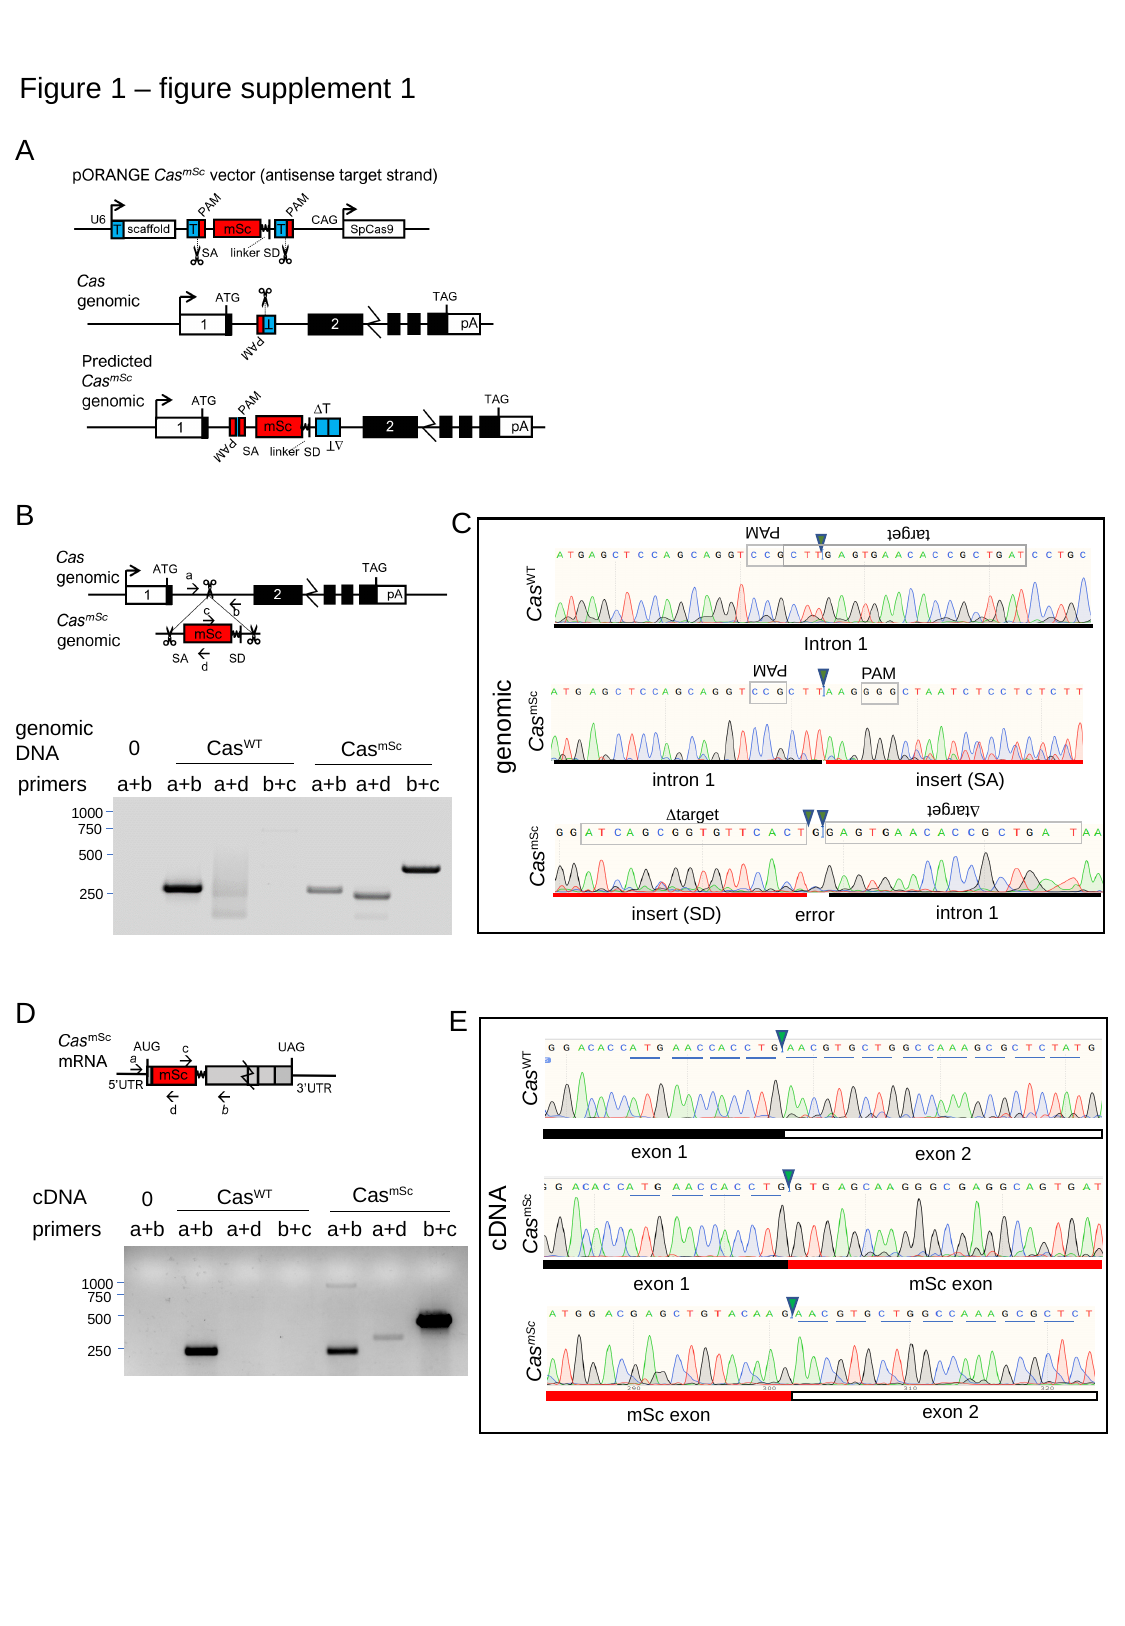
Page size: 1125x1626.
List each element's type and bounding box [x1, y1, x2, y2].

text_box [0, 62, 1107, 1433]
